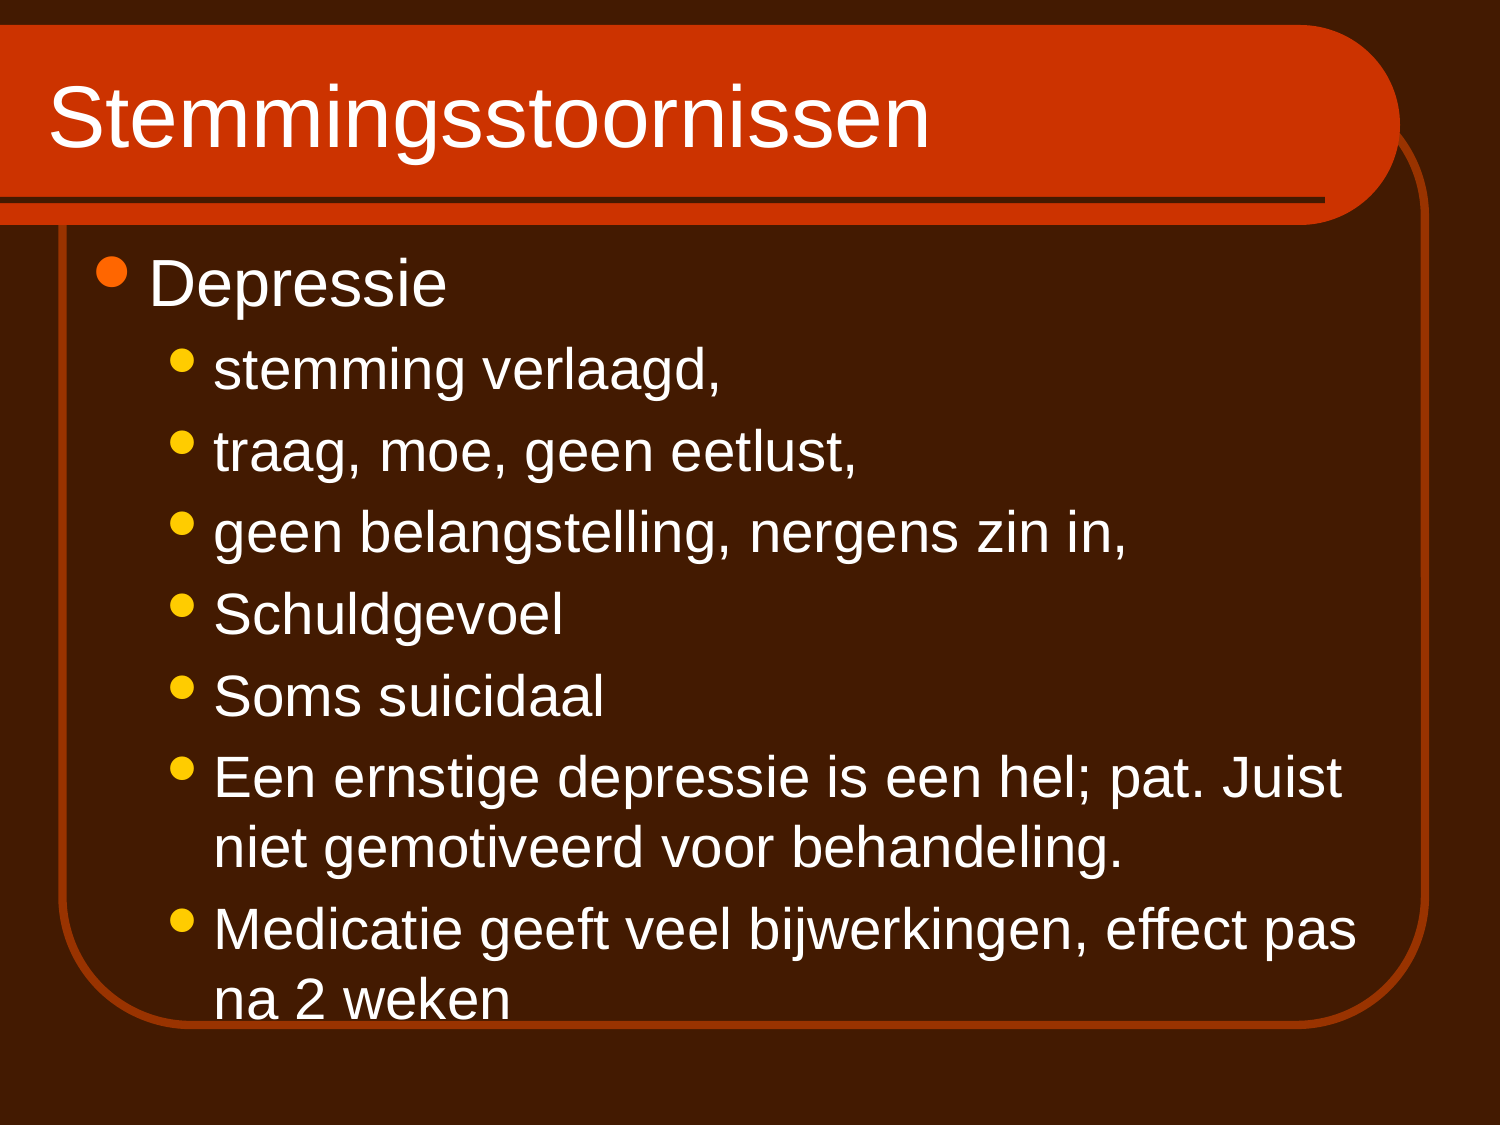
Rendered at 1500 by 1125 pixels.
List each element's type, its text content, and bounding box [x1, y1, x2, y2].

title Stemmingsstoornissen [32, 37, 1347, 188]
list Depressie stemming verlaagd, traag, moe, geen eetlust, geen belangstelling, nergens zin in, Schuldgevoel Soms suicidaal Een ernstige depressie is een hel; pat. Juist niet gemotiveerd voor behandeling. Medicatie geeft veel bijwerkingen, effect pas na 2 weken [76, 231, 1401, 1106]
